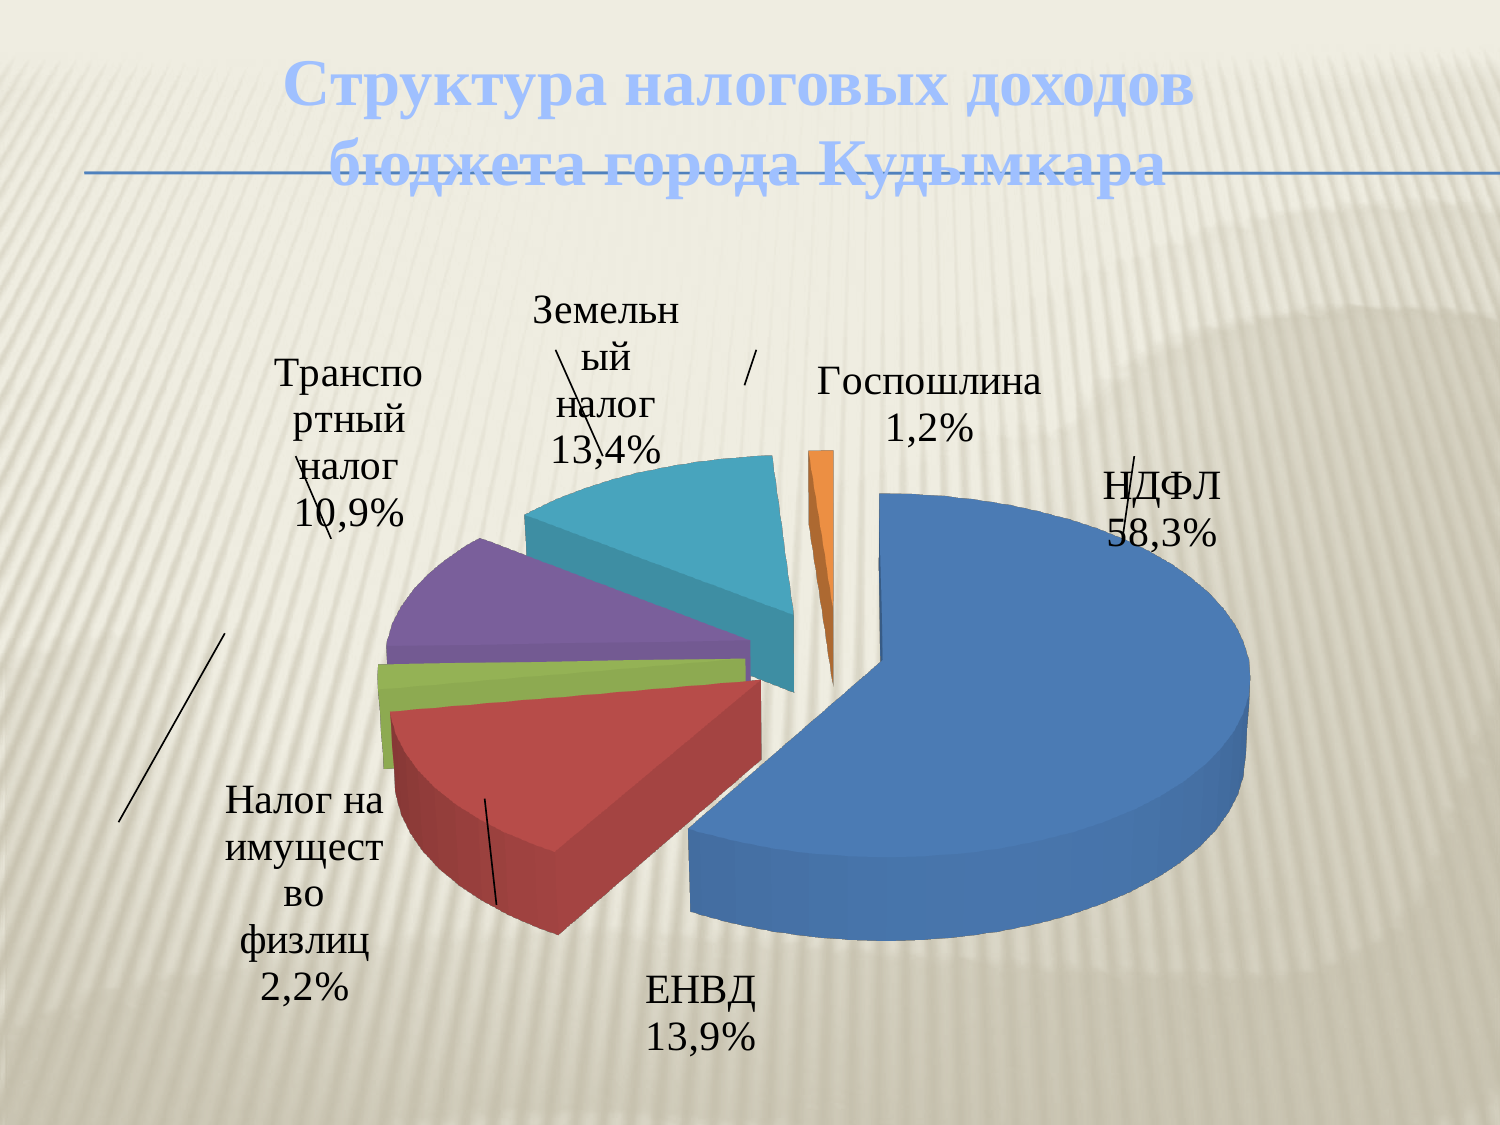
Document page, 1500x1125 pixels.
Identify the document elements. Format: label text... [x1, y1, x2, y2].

title Структура налоговых доходов бюджета города Кудымкара [76, 42, 1420, 196]
chart [88, 278, 1432, 1095]
